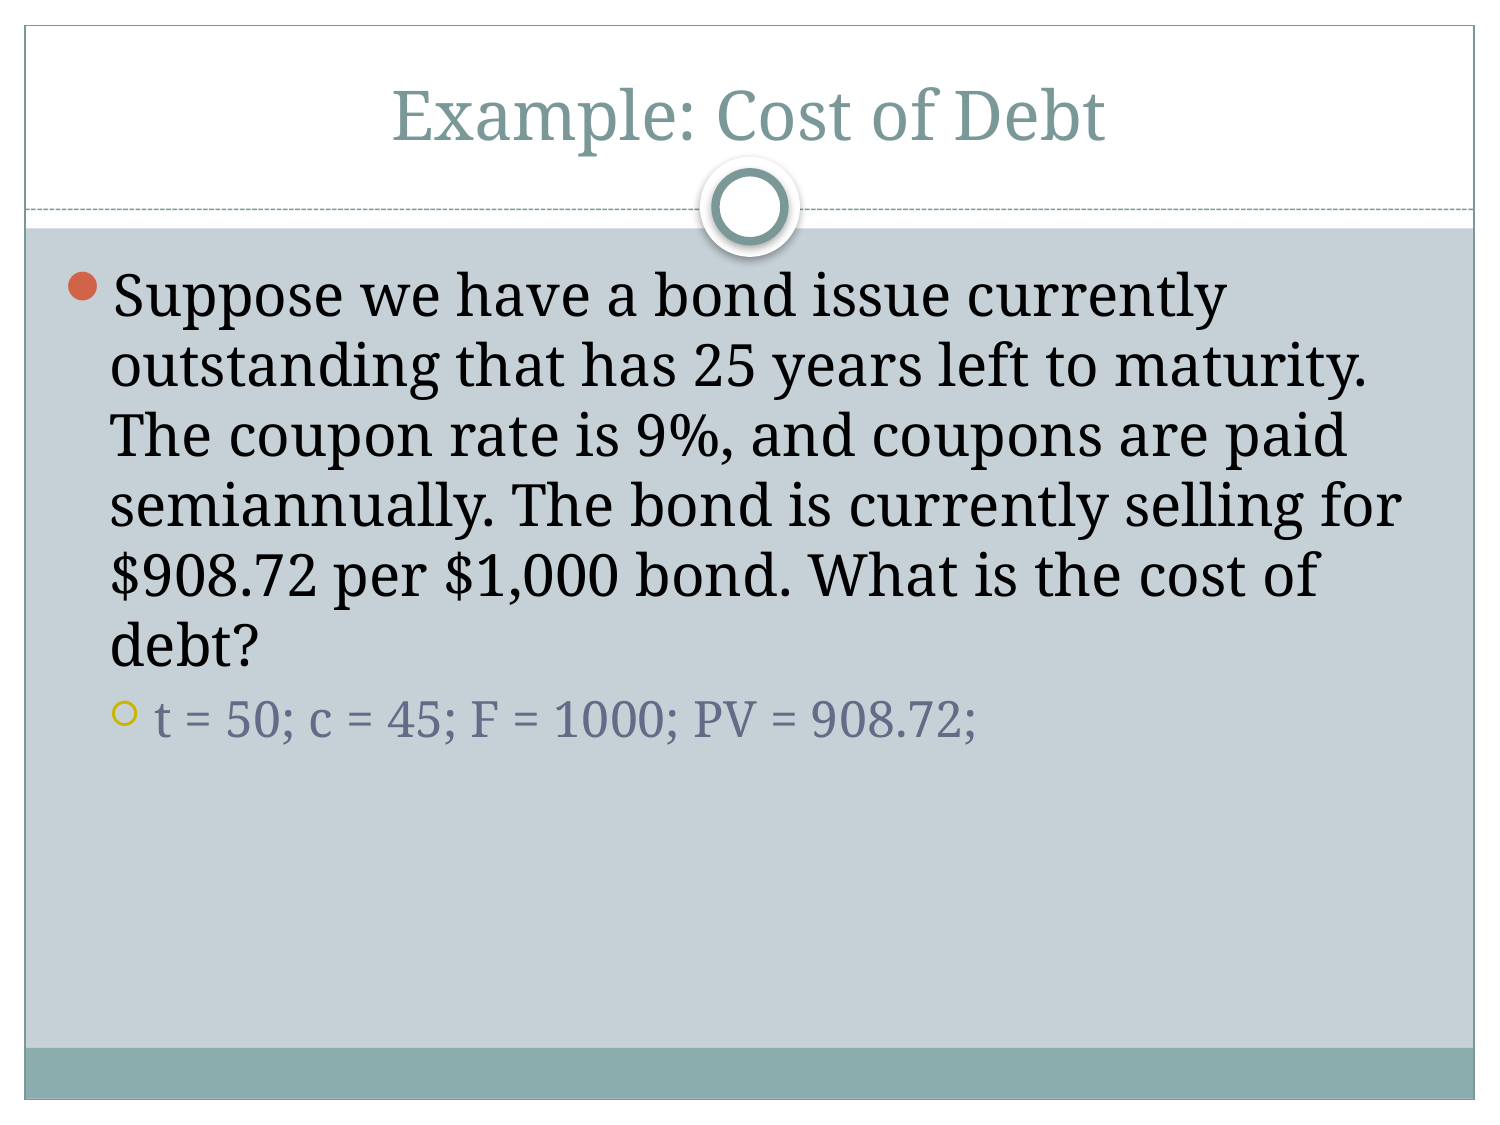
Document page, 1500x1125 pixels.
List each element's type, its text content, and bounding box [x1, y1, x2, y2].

list Suppose we have a bond issue currently outstanding that has 25 years left to maturity. The coupon rate is 9%, and coupons are paid semiannually. The bond is currently selling for $908.72 per $1,000 bond. What is the cost of debt? t = 50; c = 45; F = 1000; PV = 908.72; [49, 250, 1445, 1001]
title Example: Cost of Debt [49, 37, 1450, 162]
